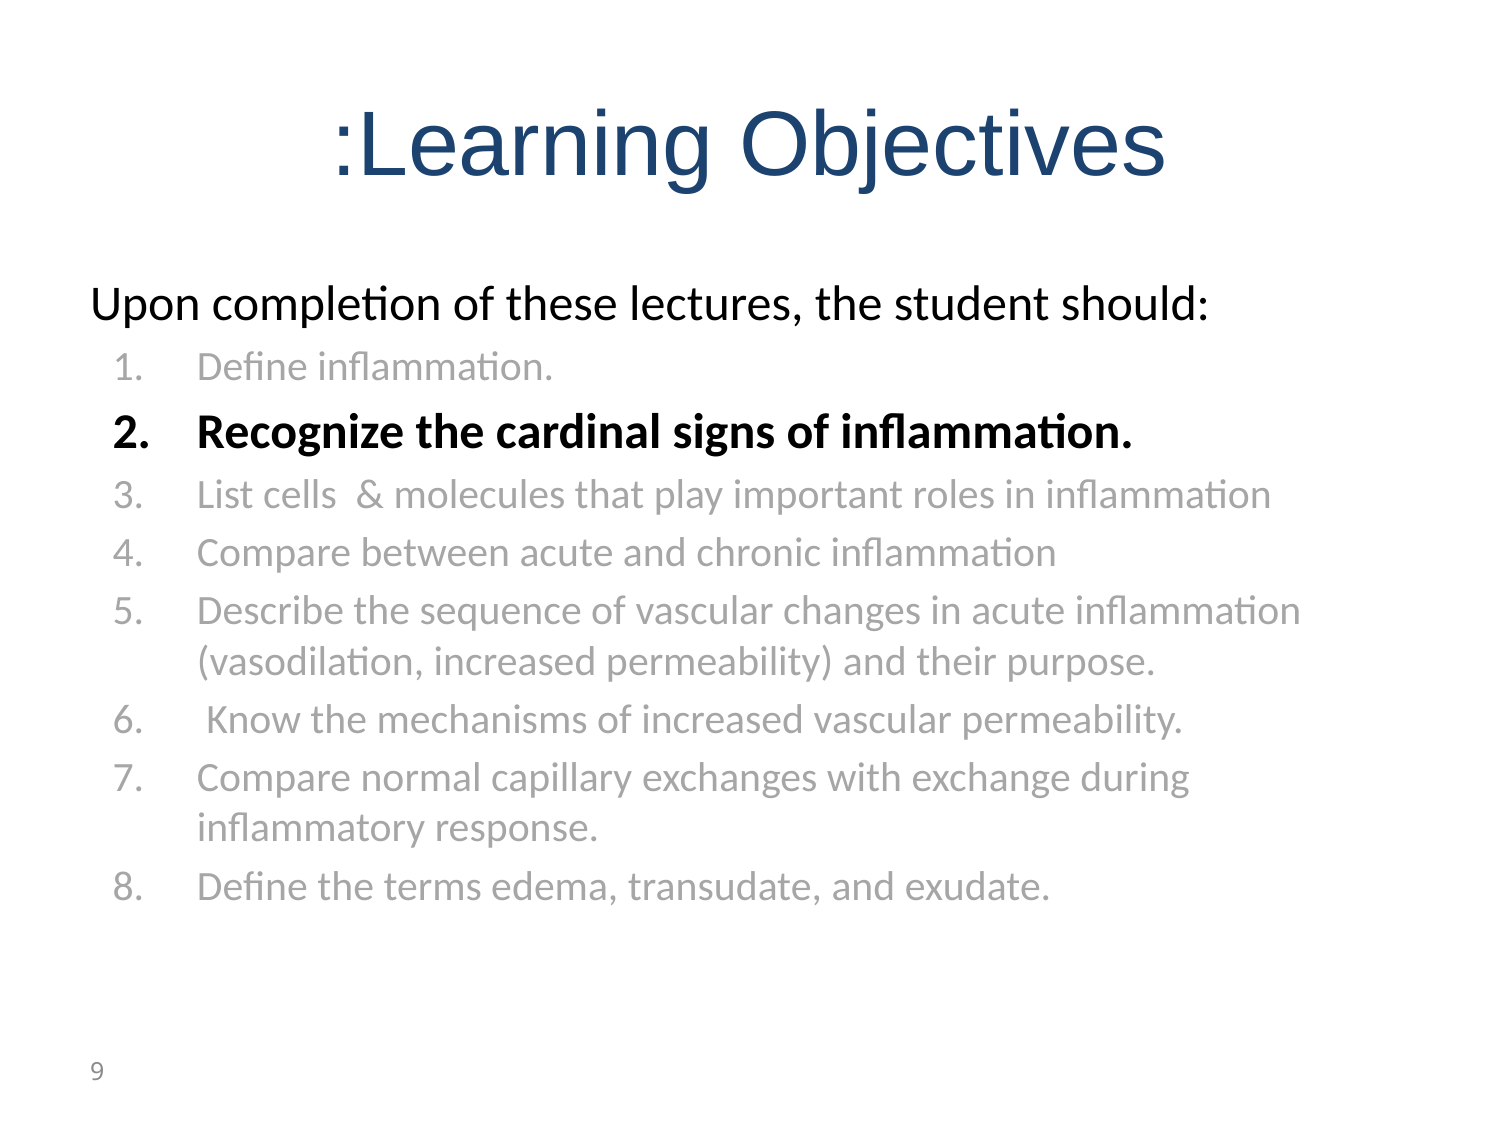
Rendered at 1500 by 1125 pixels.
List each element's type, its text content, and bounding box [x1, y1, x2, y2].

title Learning Objectives: [75, 45, 1425, 233]
slide_number 9 [75, 1042, 425, 1103]
list Upon completion of these lectures, the student should: Define inflammation. Recognize the cardinal signs of inflammation. List cells & molecules that play important roles in inflammation Compare between acute and chronic inflammation Describe the sequence of vascular changes in acute inflammation (vasodilation, increased permeability) and their purpose. Know the mechanisms of increased vascular permeability. Compare normal capillary exchanges with exchange during inflammatory response. Define the terms edema, transudate, and exudate. [75, 262, 1425, 1005]
